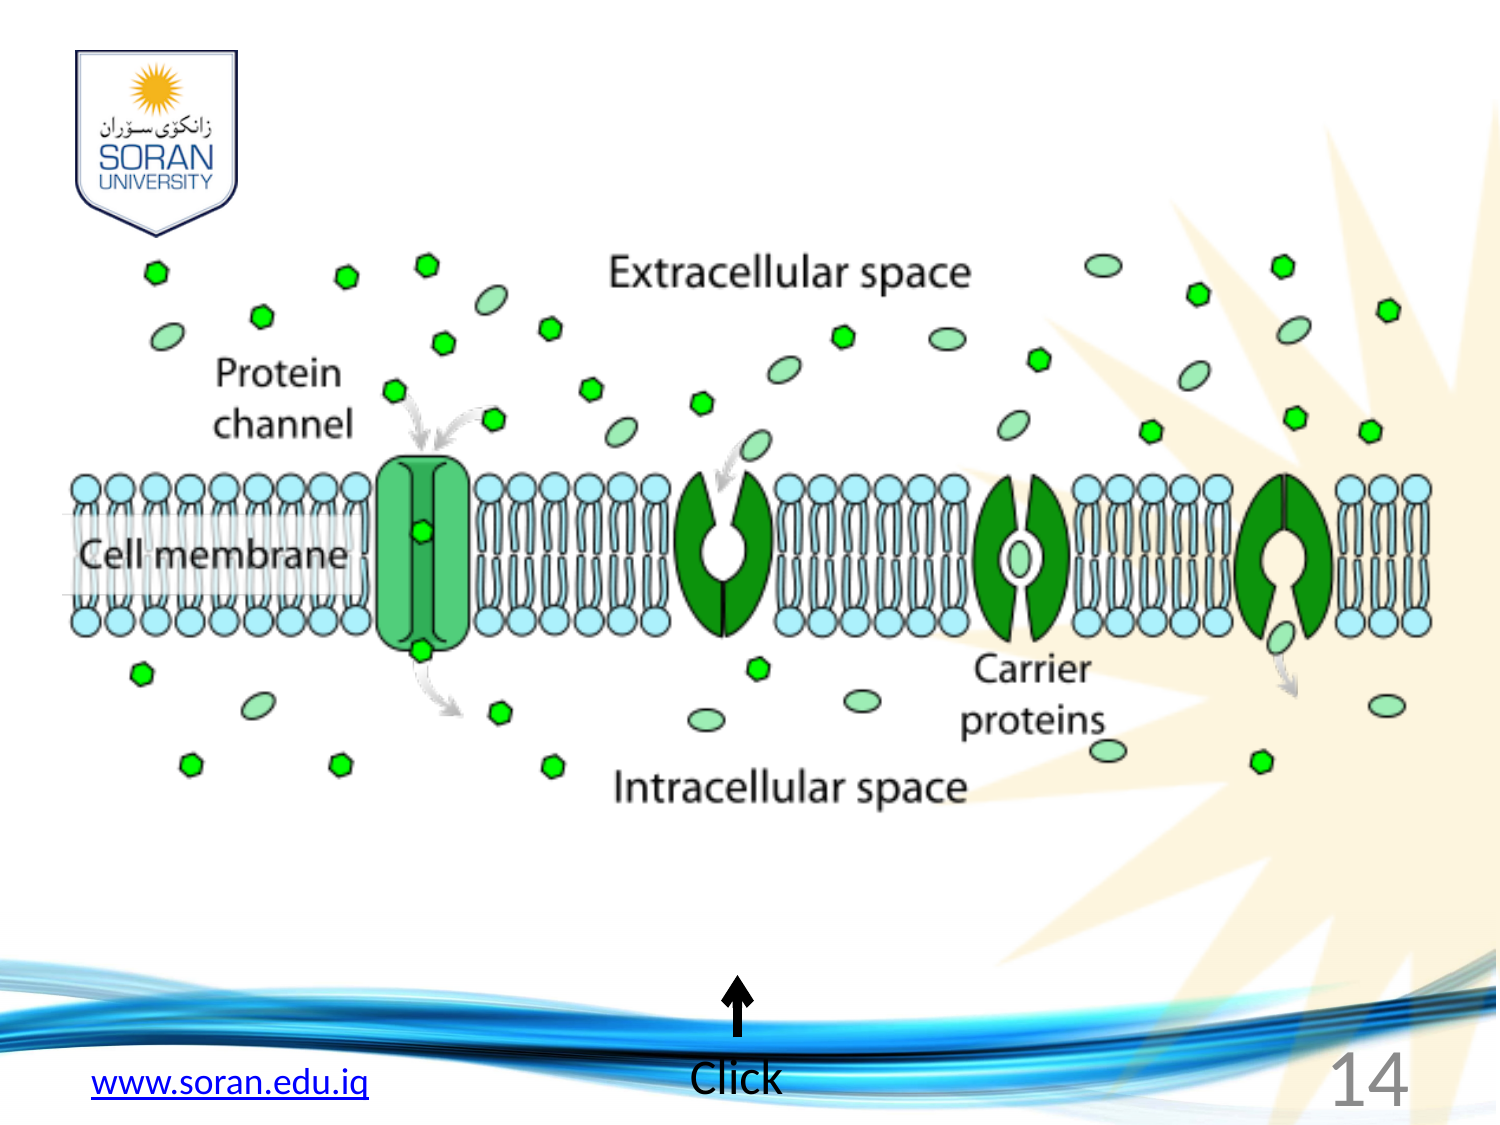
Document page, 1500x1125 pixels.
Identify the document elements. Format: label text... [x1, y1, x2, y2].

picture [0, 50, 1500, 1125]
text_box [674, 974, 813, 1114]
slide_number 14 [1074, 1042, 1425, 1103]
